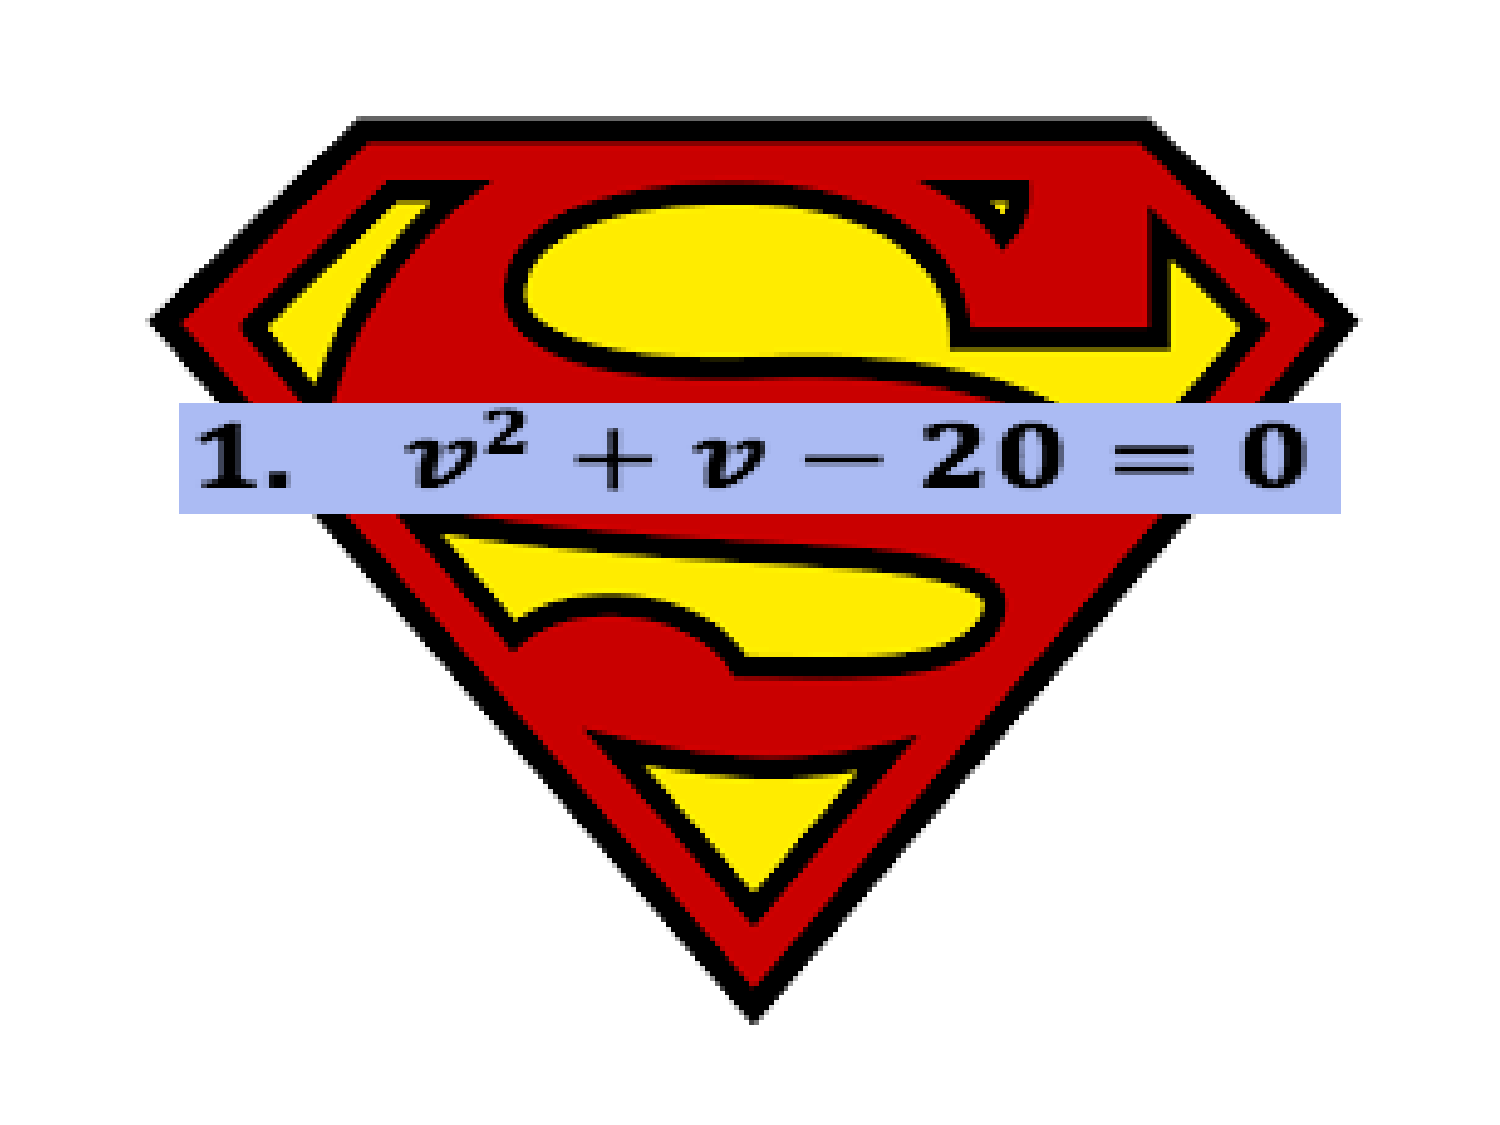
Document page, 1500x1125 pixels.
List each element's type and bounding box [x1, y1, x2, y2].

picture [121, 97, 1393, 1050]
